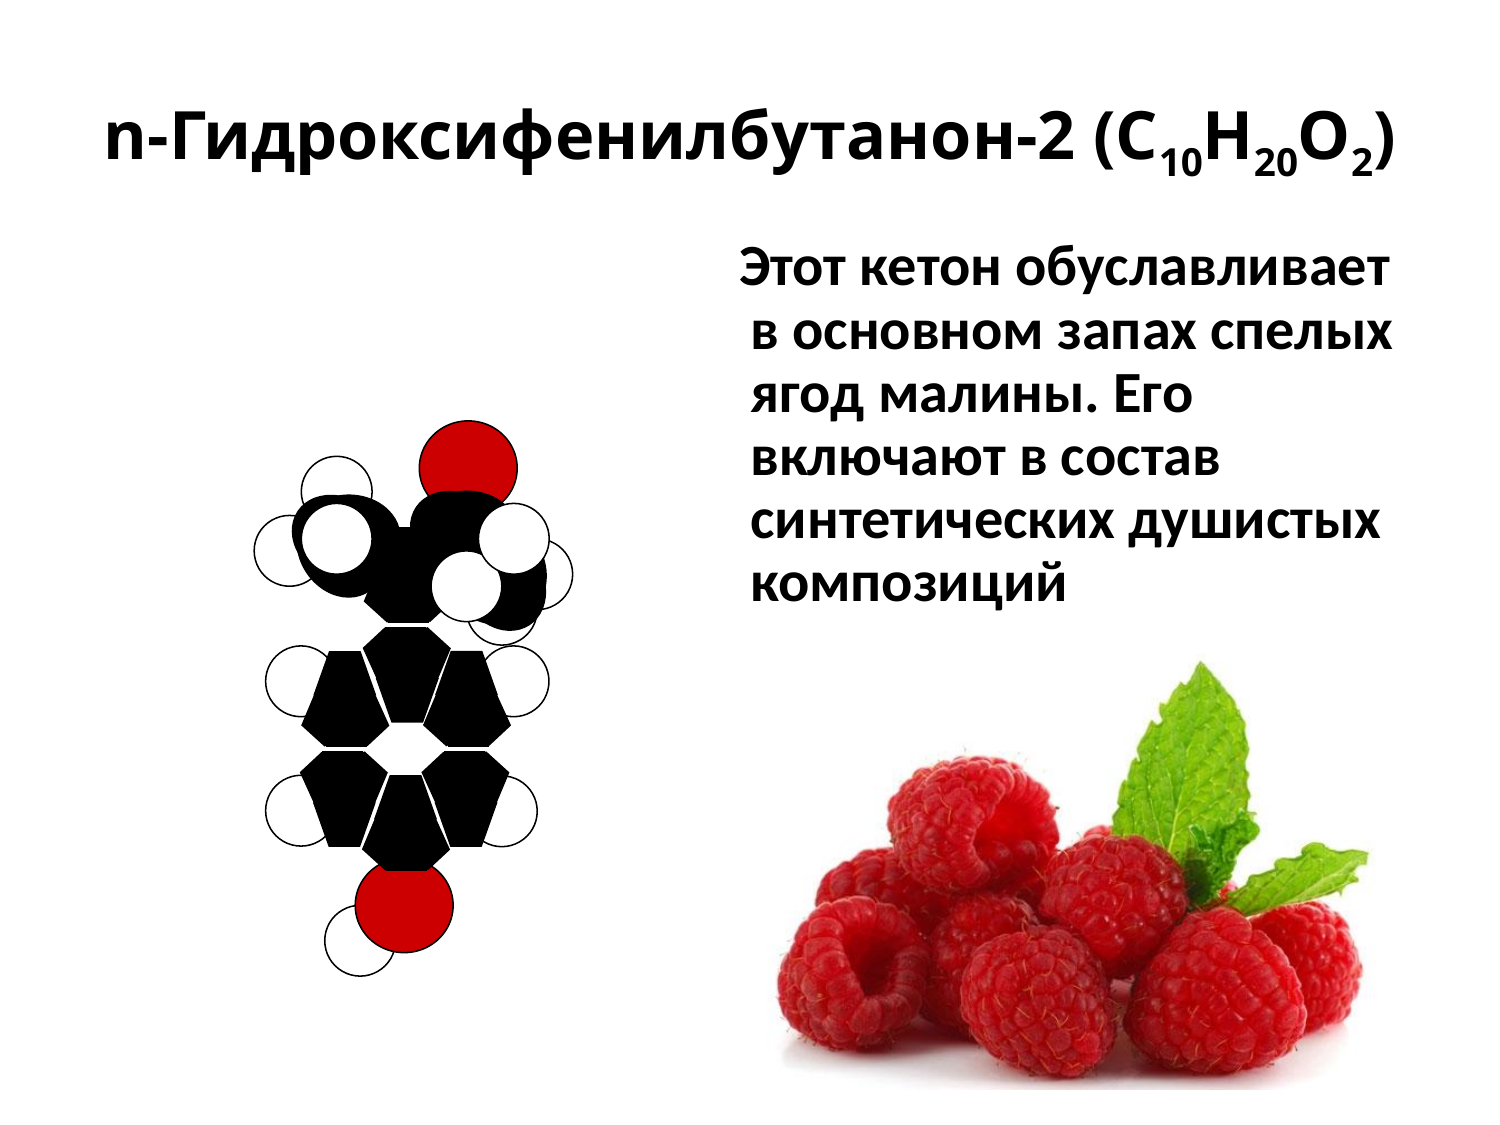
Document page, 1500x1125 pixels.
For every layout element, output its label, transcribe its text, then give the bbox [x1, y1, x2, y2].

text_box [411, 483, 511, 591]
picture [749, 644, 1420, 1090]
list Этот кетон обуславливает в основном запах спелых ягод малины. Его включают в состав синтетических душистых композиций [679, 219, 1447, 831]
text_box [450, 526, 550, 634]
text_box [499, 645, 549, 717]
title n-Гидроксифенилбутанон-2 (С10Н20О2) [75, 45, 1425, 233]
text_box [418, 754, 514, 847]
text_box [518, 779, 538, 843]
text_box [292, 487, 392, 595]
text_box [254, 515, 287, 587]
text_box [301, 456, 372, 486]
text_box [297, 651, 393, 747]
text_box [265, 776, 291, 845]
text_box [355, 879, 454, 953]
text_box [555, 543, 573, 605]
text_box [359, 527, 445, 623]
text_box [265, 645, 318, 716]
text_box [419, 651, 515, 746]
text_box [516, 503, 547, 525]
text_box [324, 905, 394, 977]
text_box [357, 775, 454, 871]
text_box [487, 642, 517, 646]
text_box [296, 753, 392, 847]
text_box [359, 631, 455, 722]
text_box [419, 420, 518, 485]
